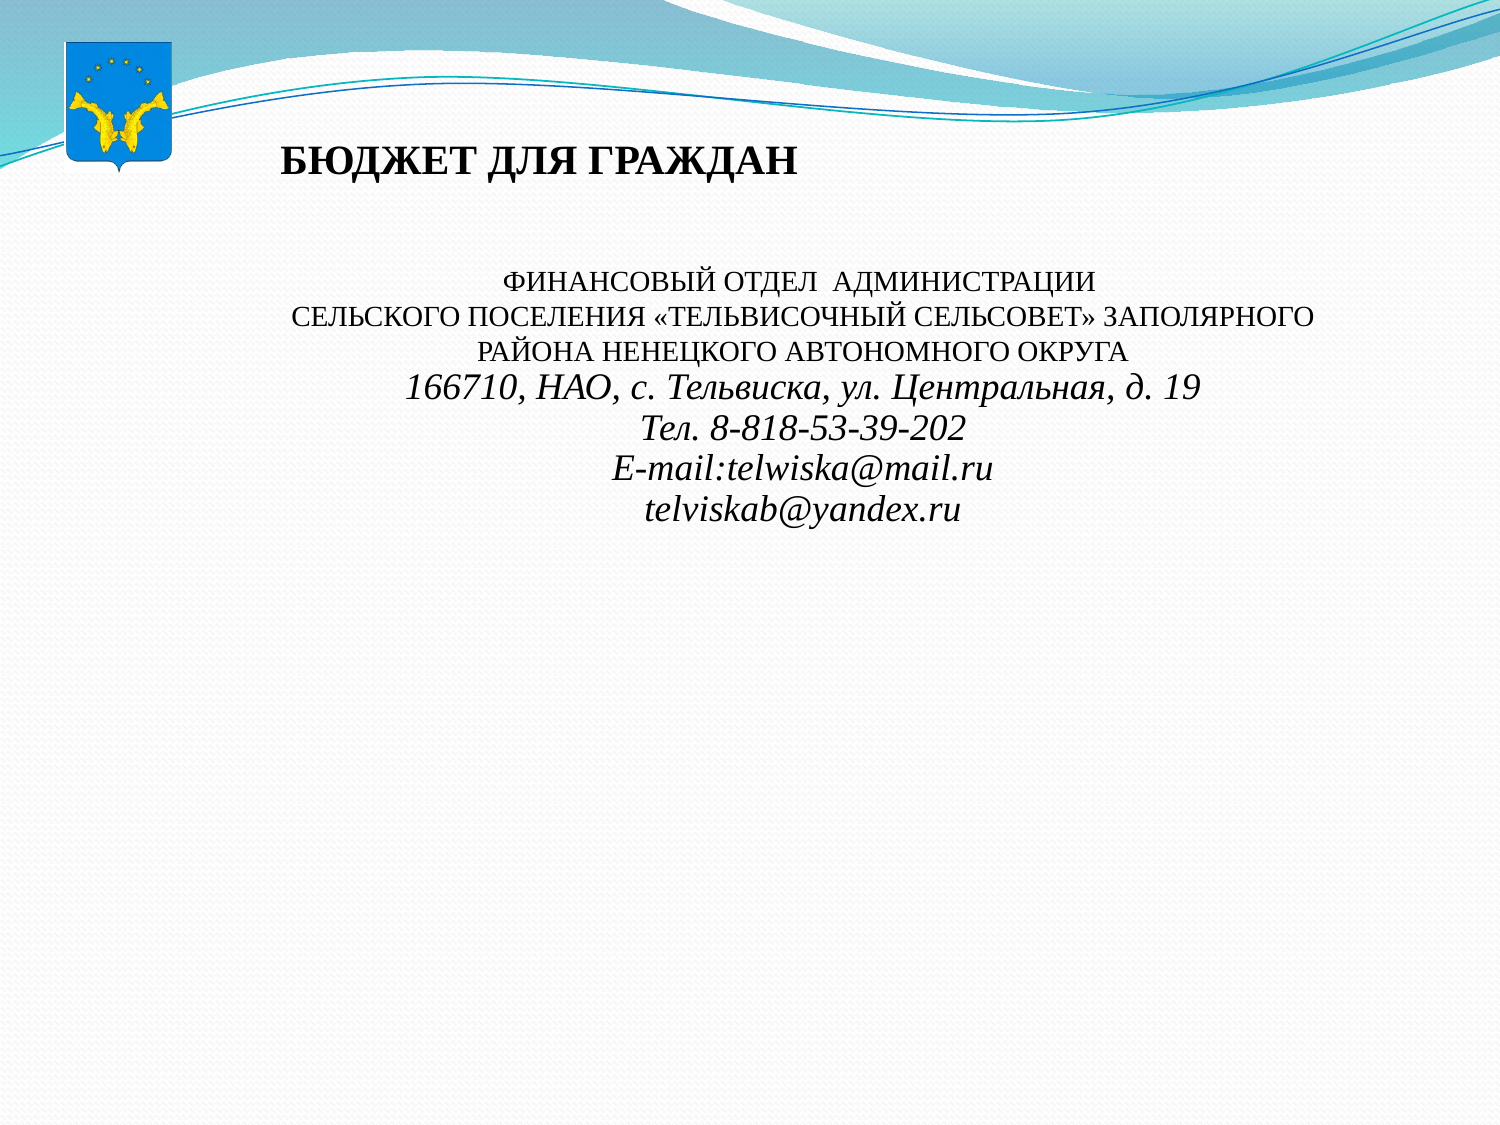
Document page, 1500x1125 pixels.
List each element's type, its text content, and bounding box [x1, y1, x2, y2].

text_box БЮДЖЕТ ДЛЯ ГРАЖДАН [265, 125, 928, 191]
picture [64, 42, 172, 173]
text_box ФИНАНСОВЫЙ ОТДЕЛ АДМИНИСТРАЦИИ СЕЛЬСКОГО ПОСЕЛЕНИЯ «ТЕЛЬВИСОЧНЫЙ СЕЛЬСОВЕТ» ЗАПОЛЯРНОГО РАЙОНА НЕНЕЦКОГО АВТОНОМНОГО ОКРУГА 166710, НАО, с. Тельвиска, ул. Центральная, д. 19 Тел. 8-818-53-39-202 E-mail:telwiska@mail.ru telviskab@yandex.ru [230, 255, 1376, 537]
